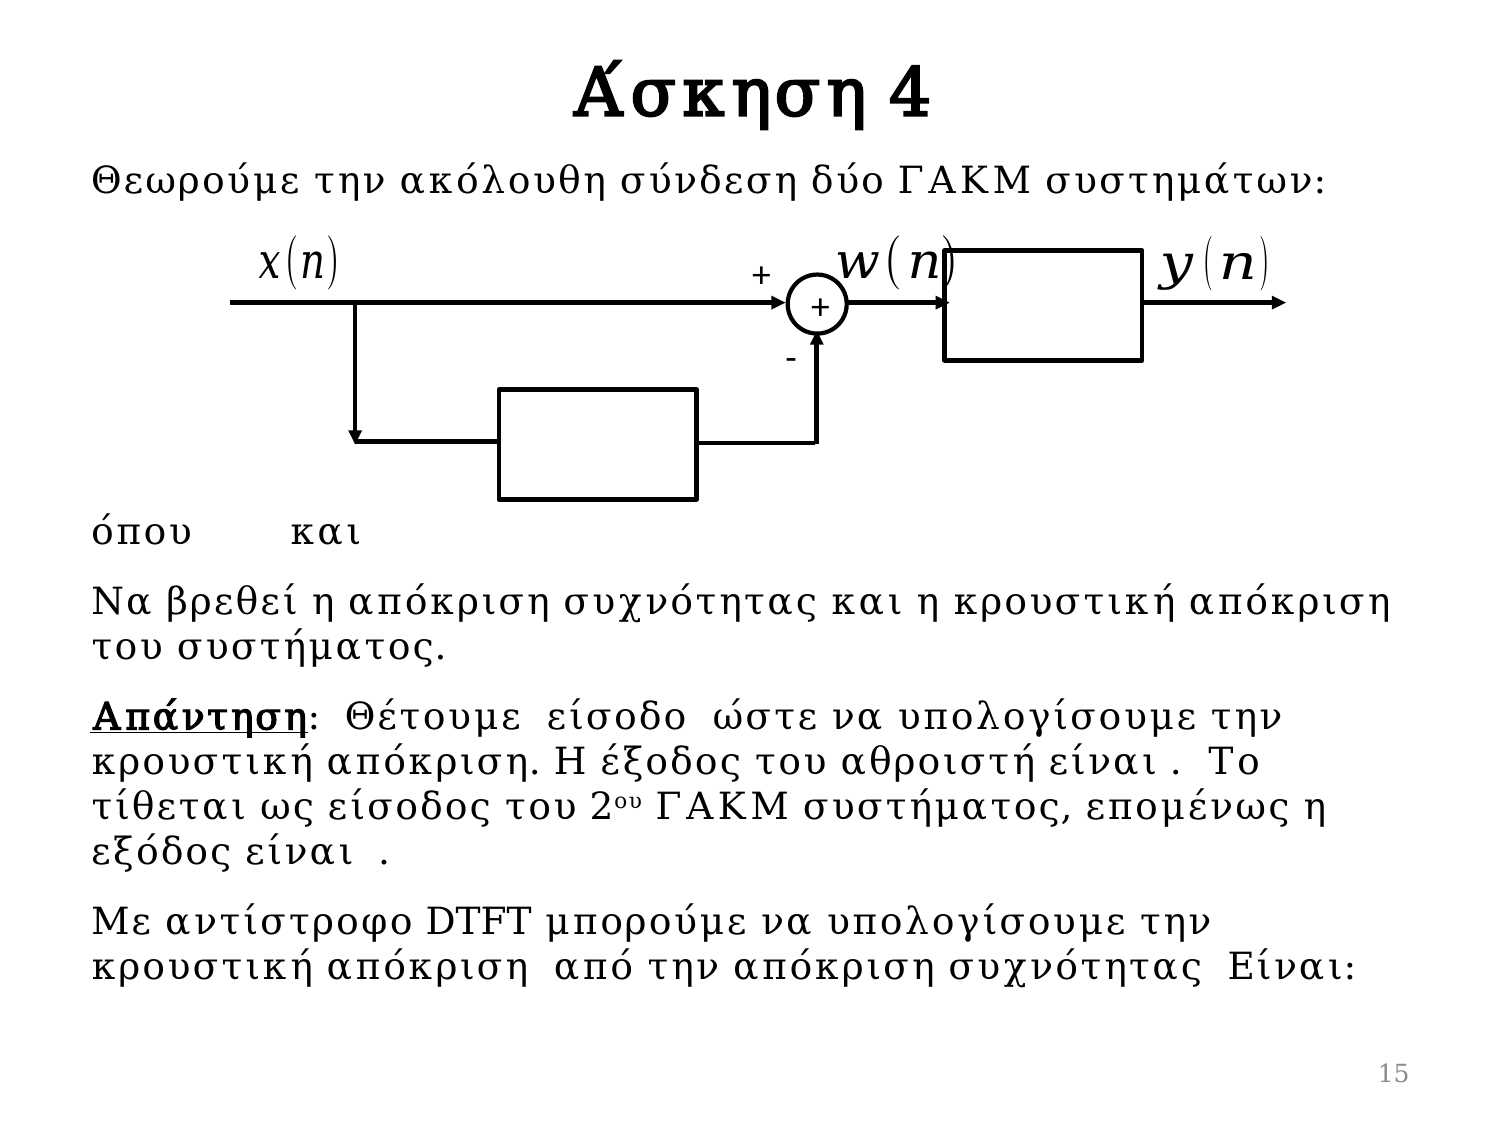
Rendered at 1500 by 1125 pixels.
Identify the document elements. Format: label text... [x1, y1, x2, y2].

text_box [229, 231, 1287, 501]
title Άσκηση 4 [75, 19, 1425, 159]
slide_number 15 [1222, 1042, 1425, 1103]
